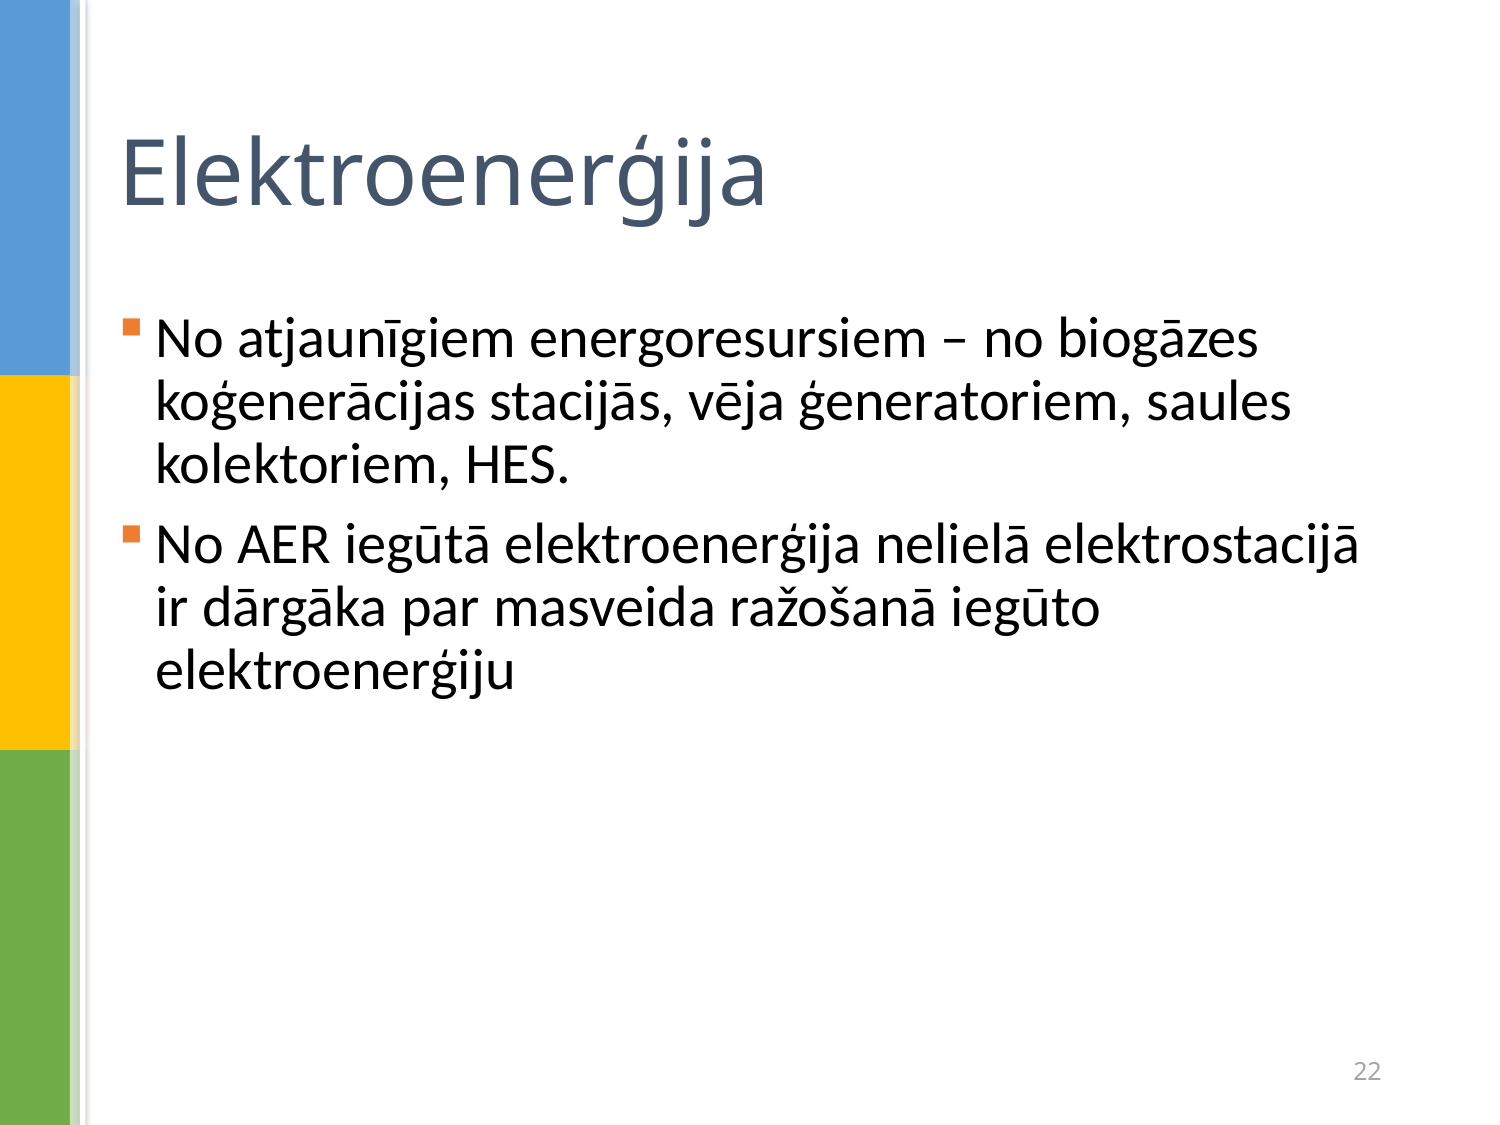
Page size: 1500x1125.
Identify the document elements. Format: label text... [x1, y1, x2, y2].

list No atjaunīgiem energoresursiem – no biogāzes koģenerācijas stacijās, vēja ģeneratoriem, saules kolektoriem, HES. No AER iegūtā elektroenerģija nelielā elektrostacijā ir dārgāka par masveida ražošanā iegūto elektroenerģiju [103, 299, 1397, 1014]
title Elektroenerģija [103, 59, 1397, 278]
slide_number 22 [993, 1042, 1397, 1103]
